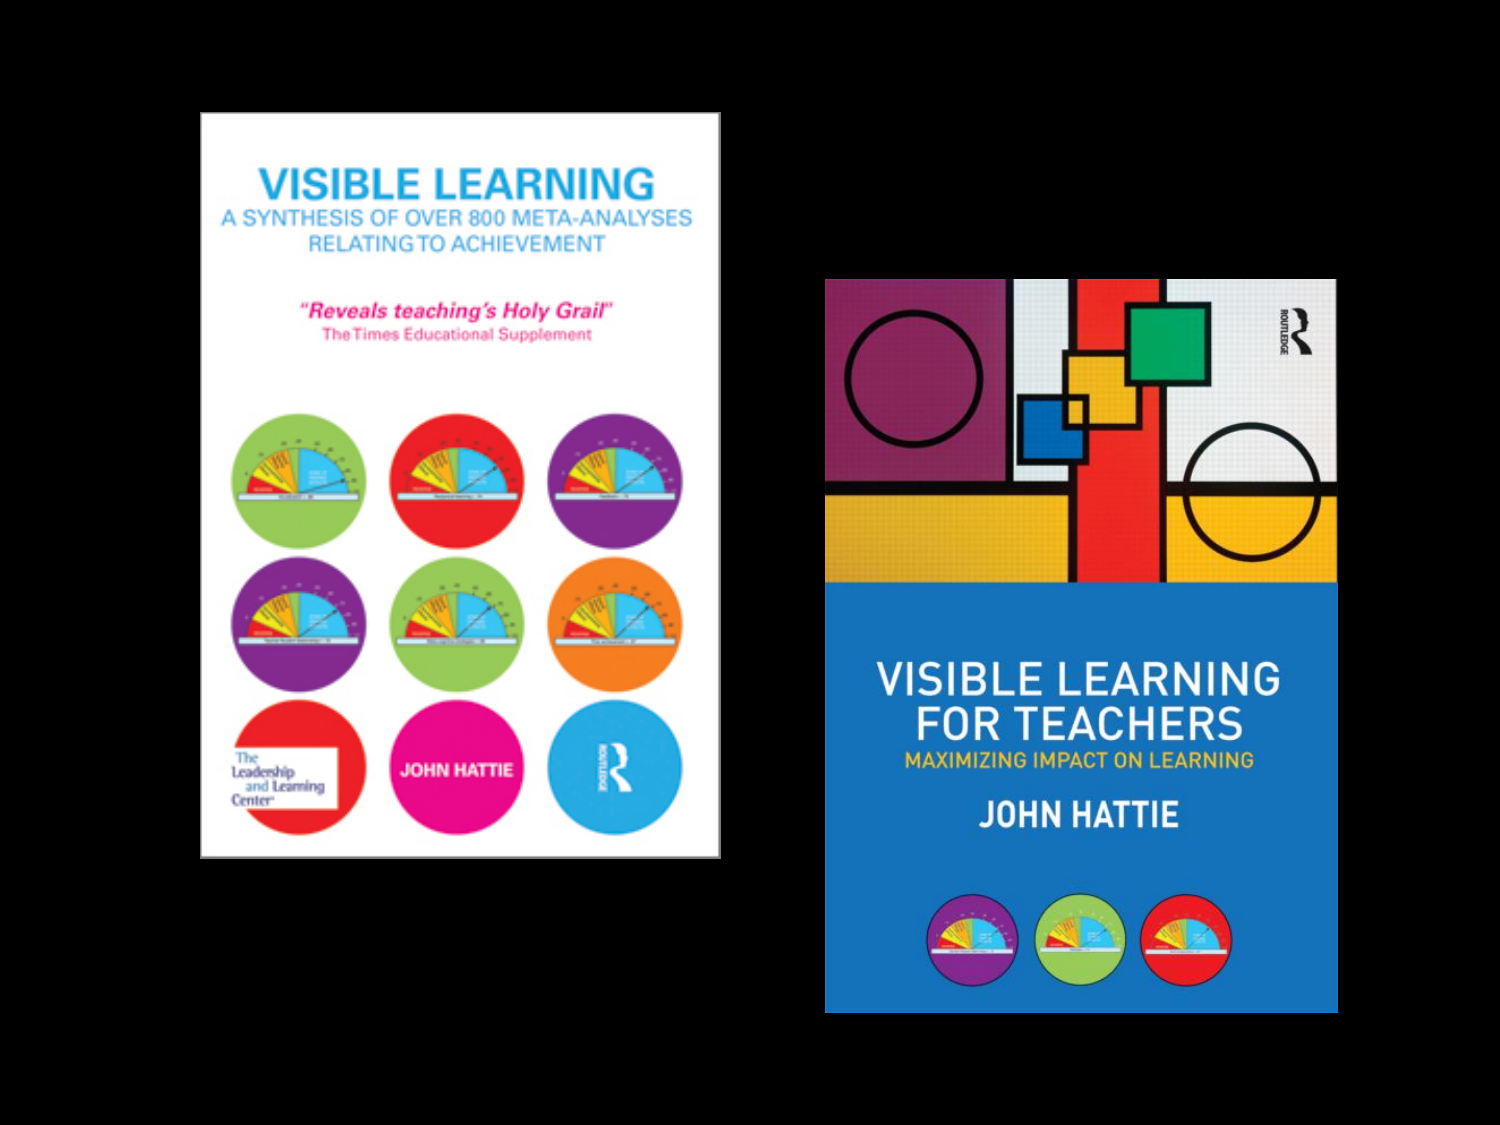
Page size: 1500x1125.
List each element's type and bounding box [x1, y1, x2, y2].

picture [199, 112, 722, 859]
picture [824, 279, 1338, 1013]
